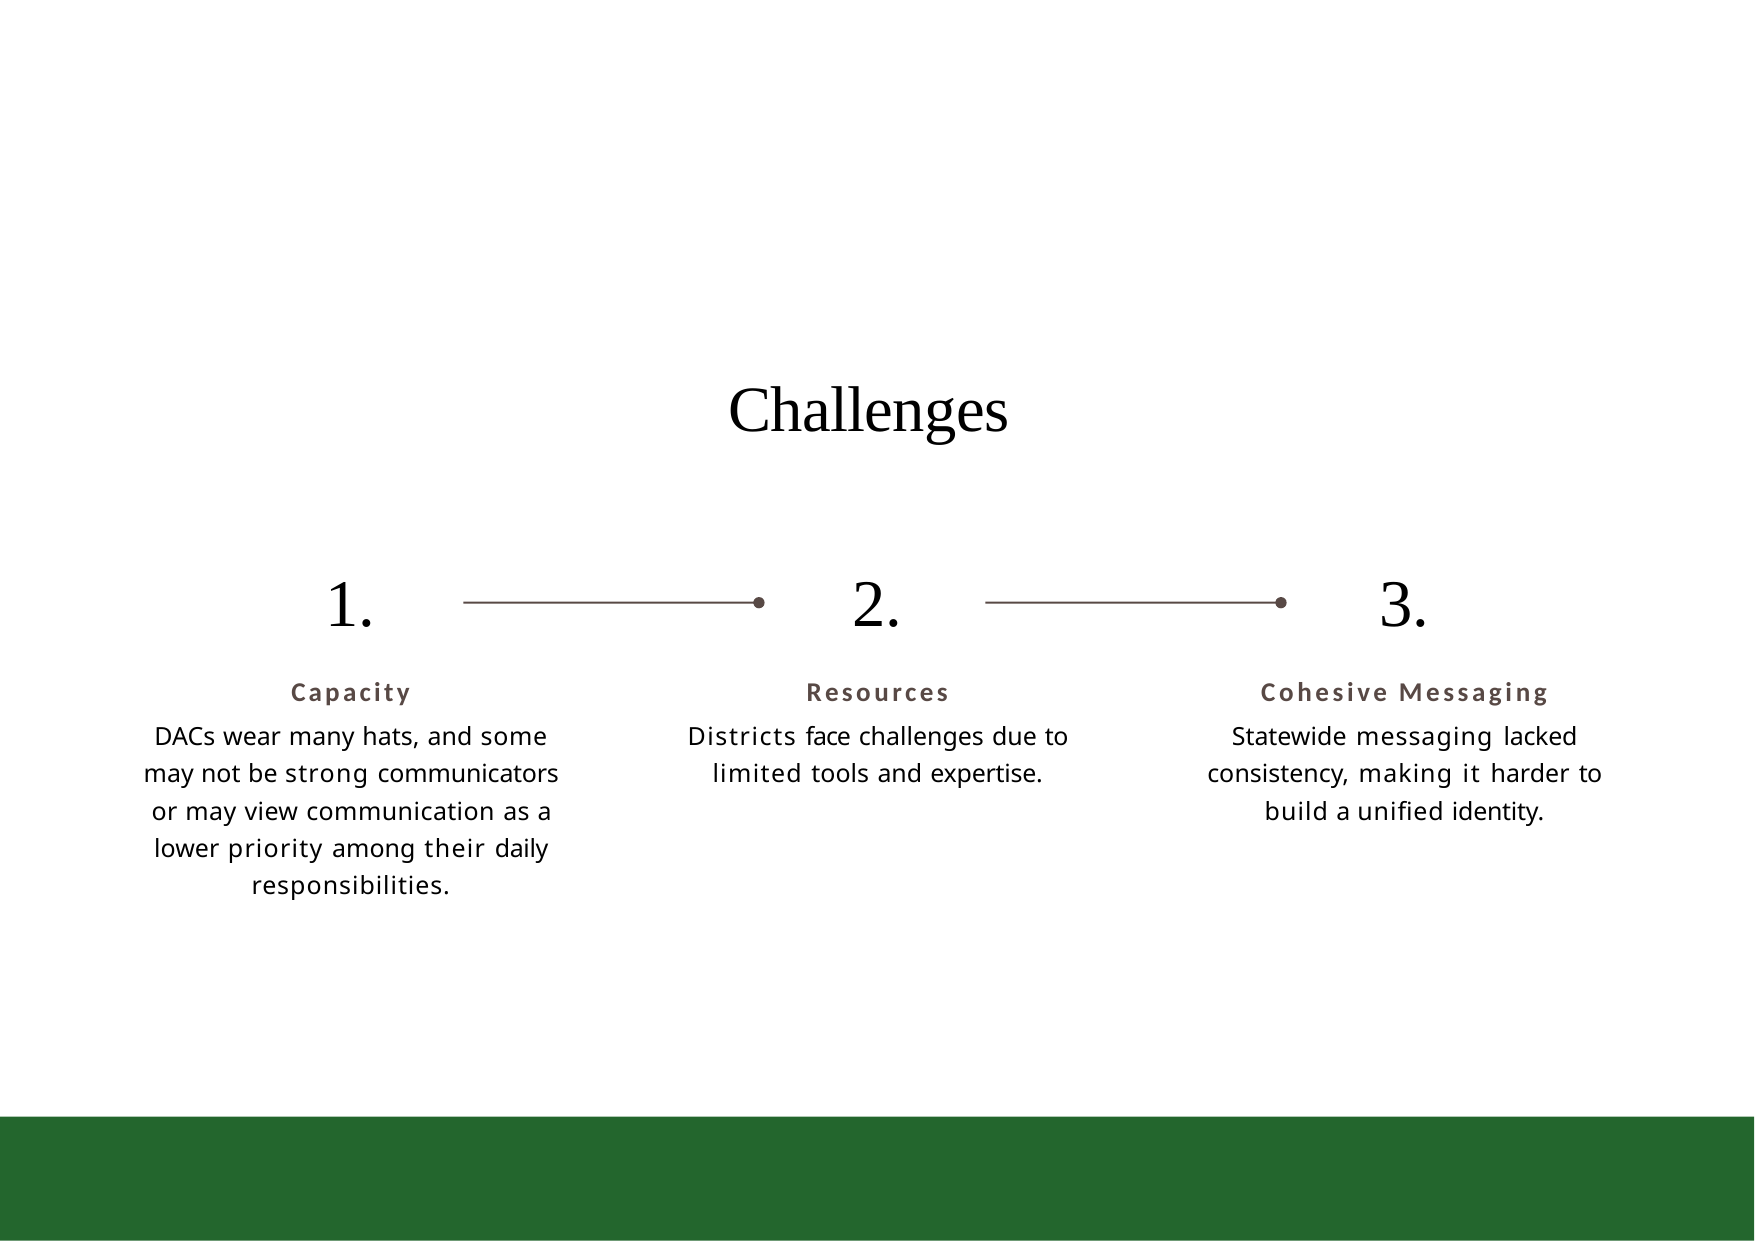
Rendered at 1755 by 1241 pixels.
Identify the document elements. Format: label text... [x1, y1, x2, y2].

text_box 1. Capacity DACs wear many hats, and some may not be strong communicators or may view communication as a lower priority among their daily responsibilities. [125, 557, 576, 900]
title Challenges [726, 364, 1012, 557]
text_box 3. Cohesive Messaging Statewide messaging lacked consistency, making it harder to build a unified identity. [1196, 557, 1612, 826]
text_box [0, 1116, 1755, 1241]
text_box 2. Resources Districts face challenges due to limited tools and expertise. [675, 557, 1080, 788]
